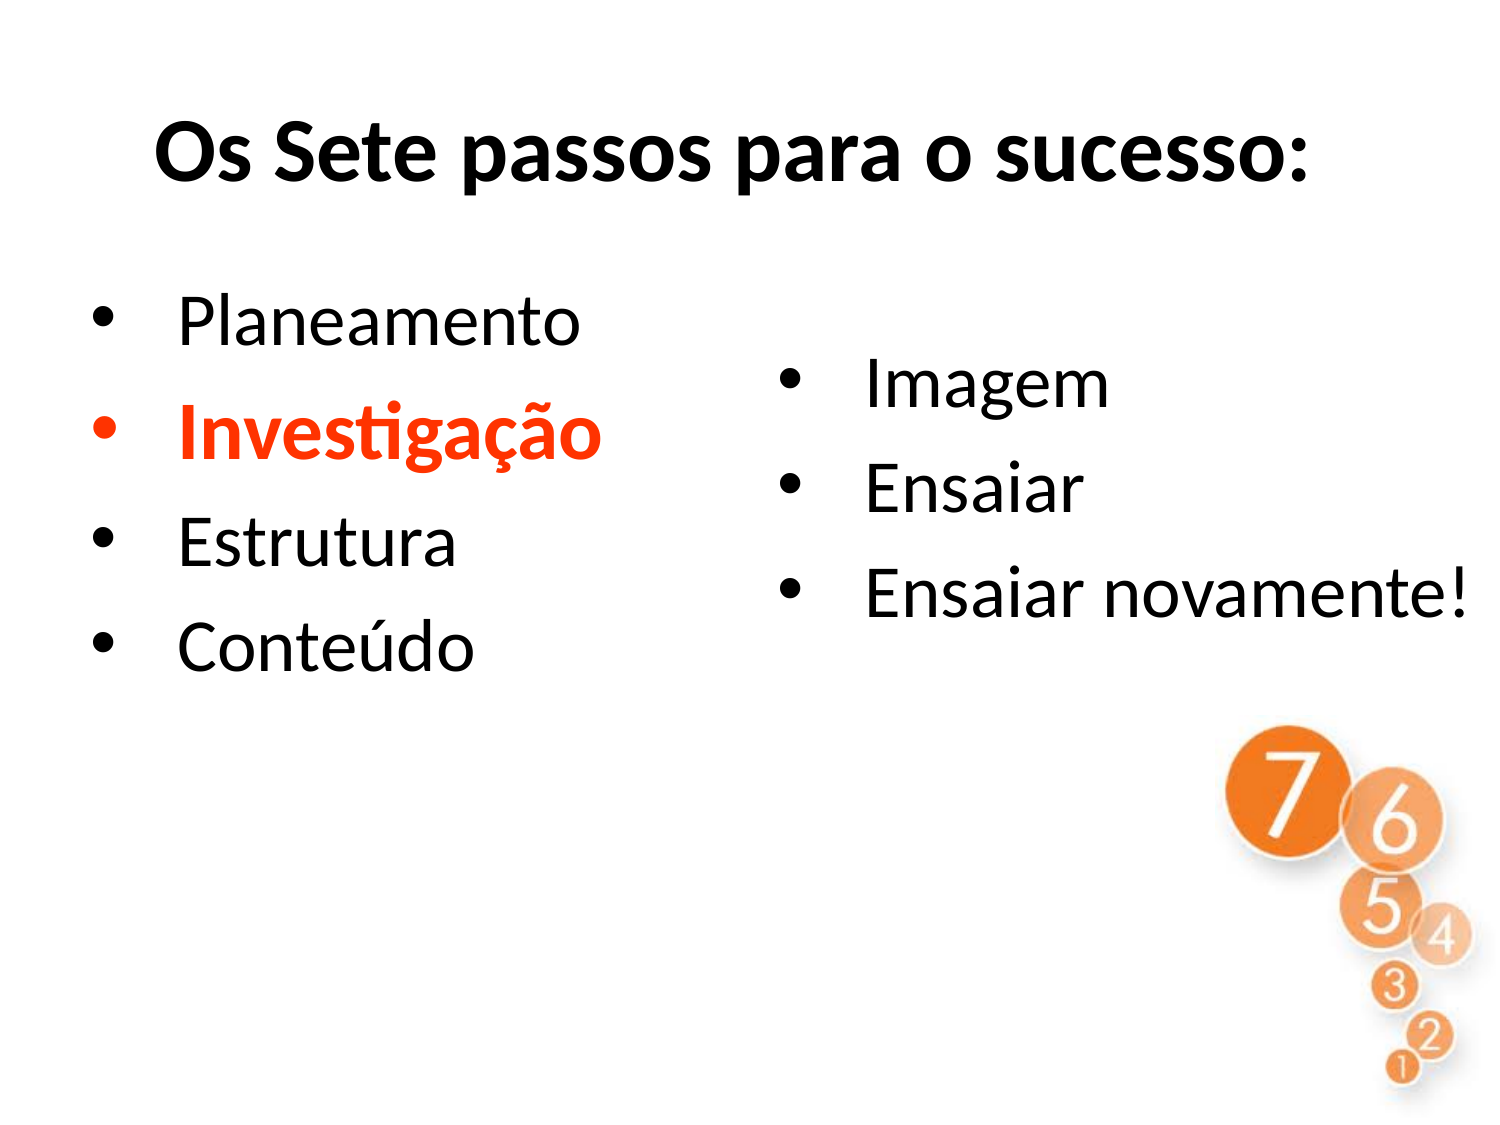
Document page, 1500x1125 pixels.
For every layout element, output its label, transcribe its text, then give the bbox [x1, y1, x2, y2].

list Planeamento Investigação Estrutura Conteúdo [74, 262, 738, 1006]
list Imagem Ensaiar Ensaiar novamente! [762, 324, 1500, 963]
picture [1215, 715, 1500, 1125]
title Os Sete passos para o sucesso: [58, 70, 1409, 221]
